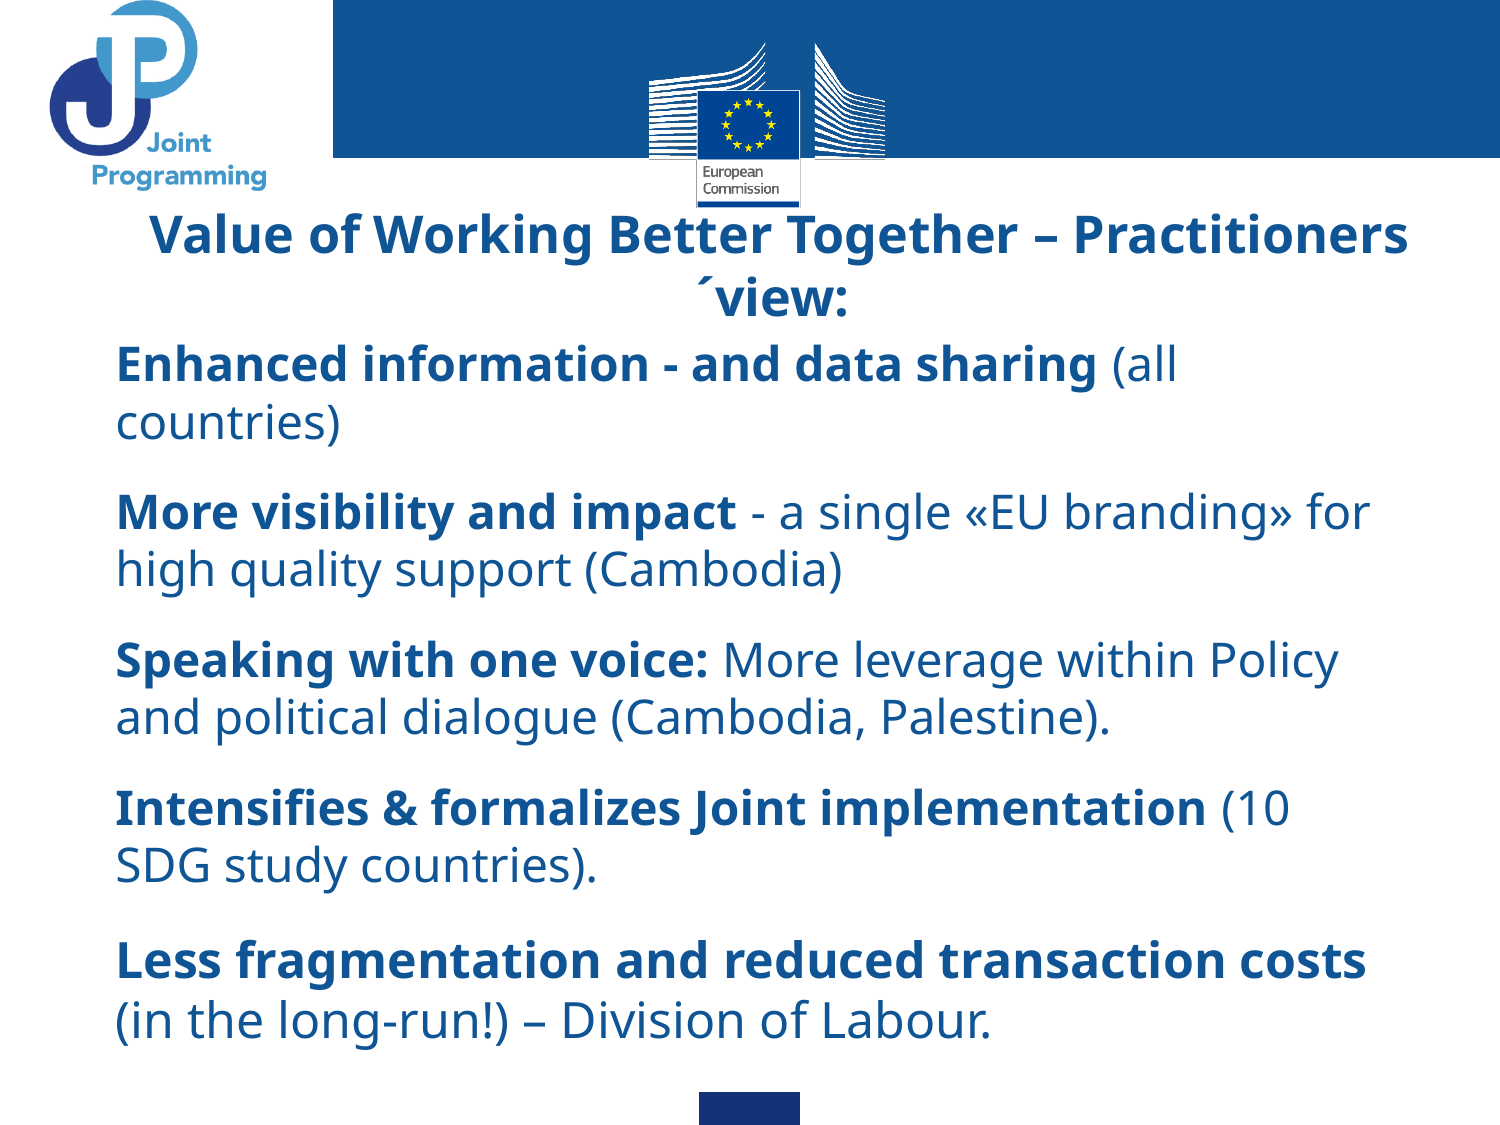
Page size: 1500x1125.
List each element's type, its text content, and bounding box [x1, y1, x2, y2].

list Enhanced information - and data sharing (all countries) More visibility and impact - a single «EU branding» for high quality support (Cambodia) Speaking with one voice: More leverage within Policy and political dialogue (Cambodia, Palestine). Intensifies & formalizes Joint implementation (10 SDG study countries). Less fragmentation and reduced transaction costs (in the long-run!) – Division of Labour. [100, 326, 1400, 1083]
picture [0, 0, 333, 195]
picture [649, 42, 885, 172]
title Value of Working Better Together – Practitioners´view: [34, 172, 1466, 356]
